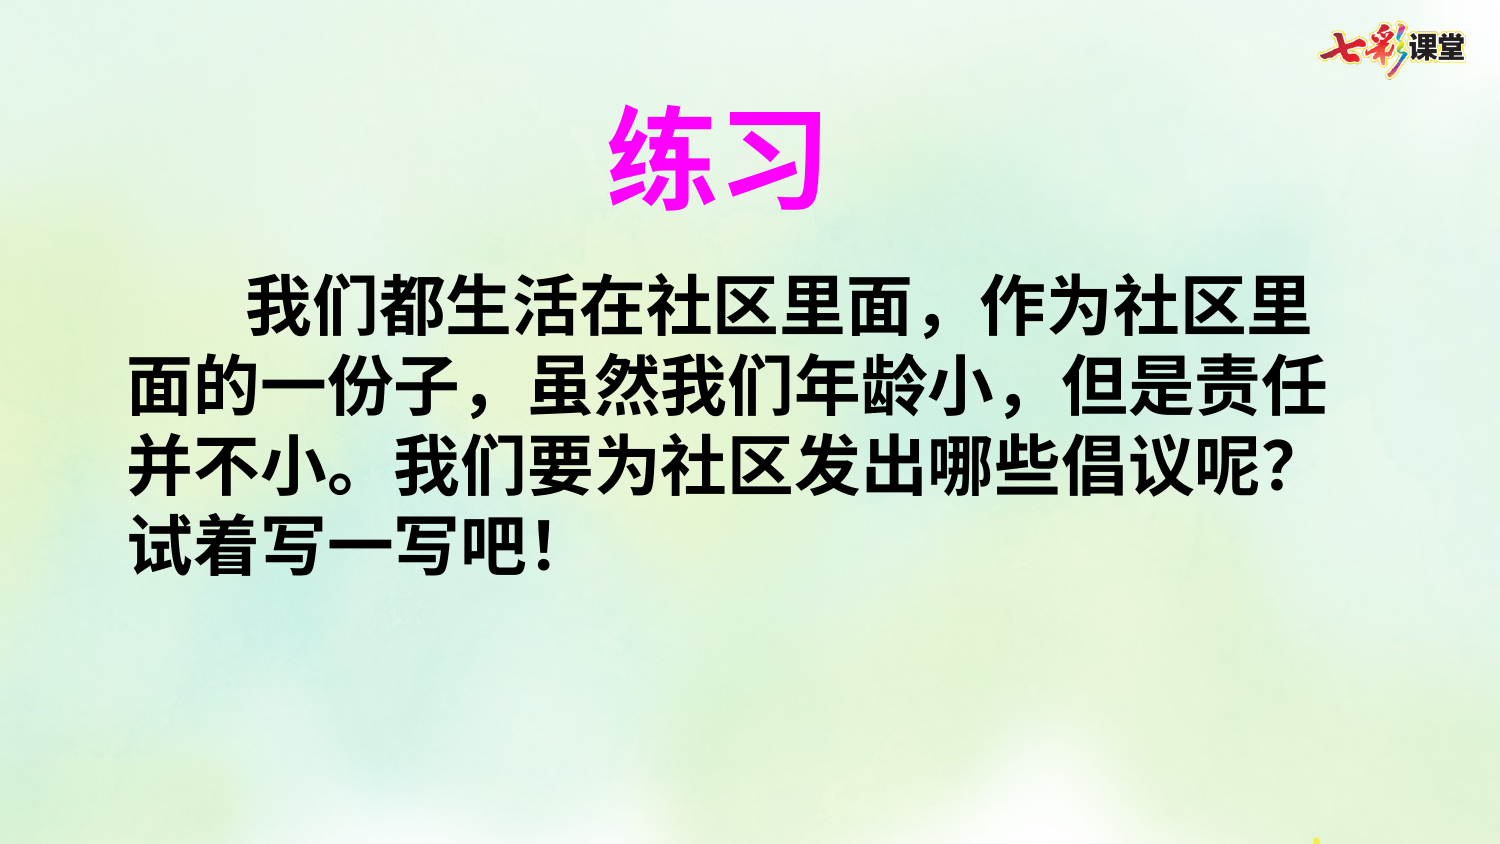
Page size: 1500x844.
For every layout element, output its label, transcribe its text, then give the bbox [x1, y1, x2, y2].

text_box 我们都生活在社区里面，作为社区里面的一份子，虽然我们年龄小，但是责任并不小。我们要为社区发出哪些倡议呢？试着写一写吧！ [112, 256, 1345, 591]
picture [0, 0, 1500, 844]
text_box 练习 [266, 81, 1171, 232]
